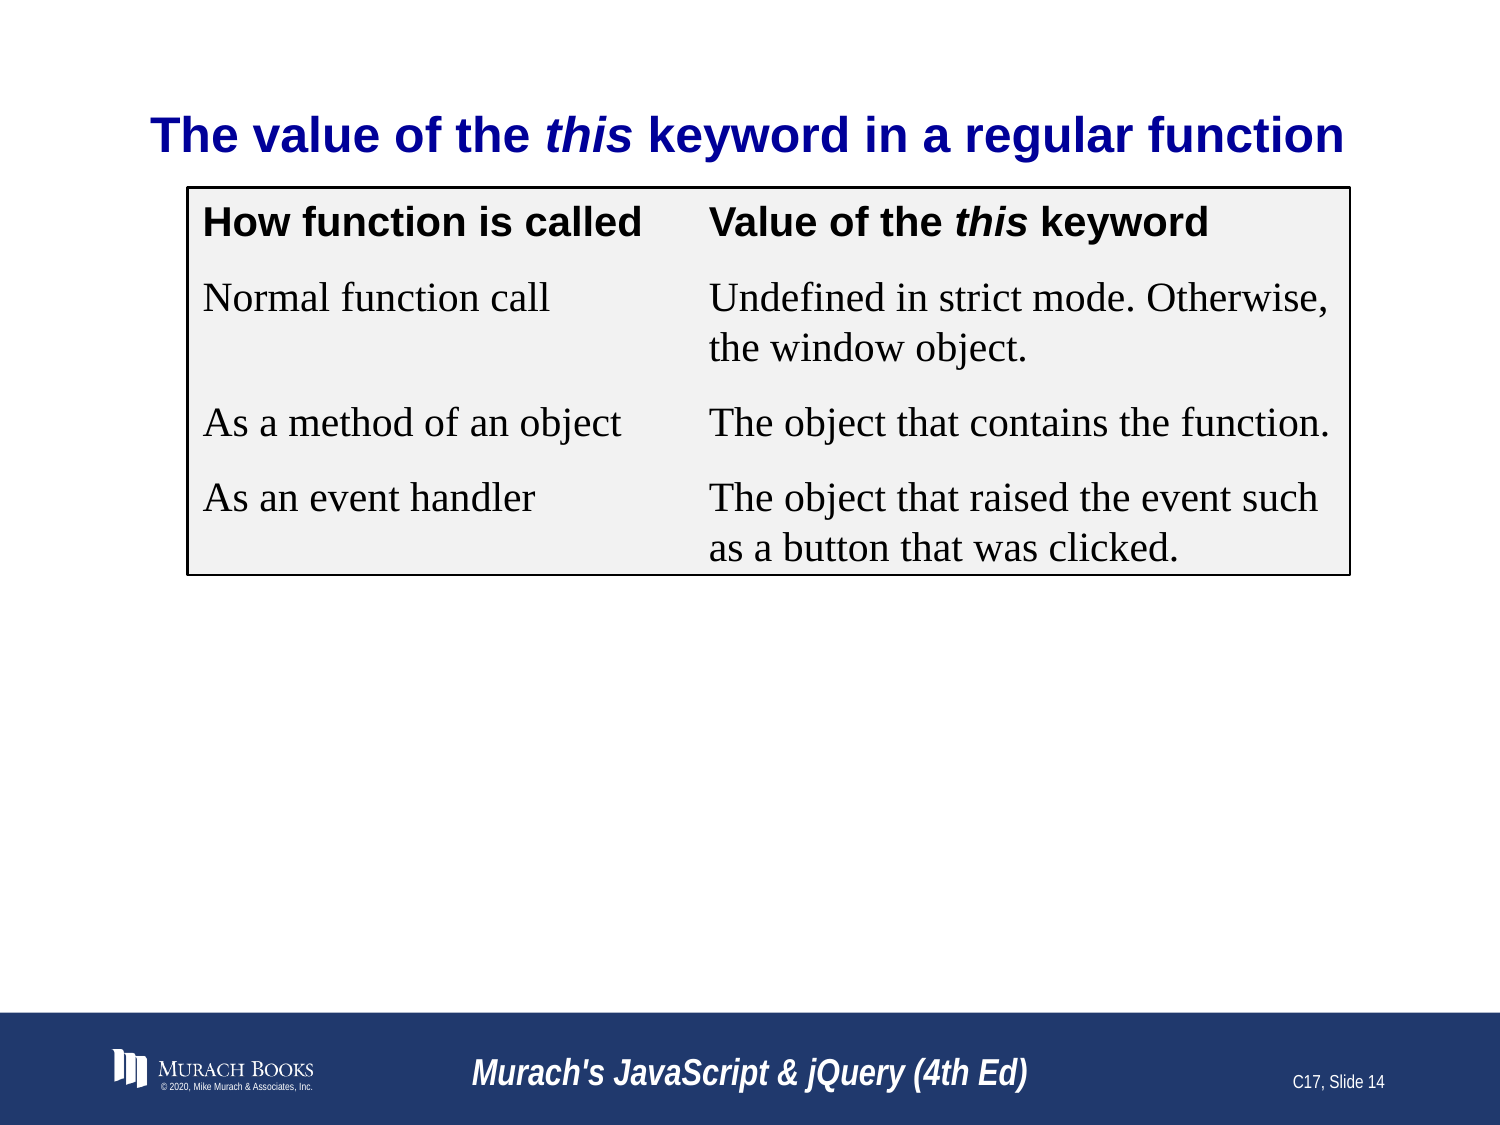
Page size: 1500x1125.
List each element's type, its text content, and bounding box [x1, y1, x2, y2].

slide_number C17, Slide 14 [1087, 1025, 1400, 1100]
footer © 2020, Mike Murach & Associates, Inc. [12, 1025, 463, 1100]
list How function is called Value of the this keyword Normal function call Undefined in strict mode. Otherwise, the window object. As a method of an object The object that contains the function. As an event handler The object that raised the event such as a button that was clicked. [185, 185, 1353, 578]
slide_number Murach's JavaScript & jQuery (4th Ed) [463, 1025, 1050, 1100]
title The value of the this keyword in a regular function [150, 102, 1350, 164]
